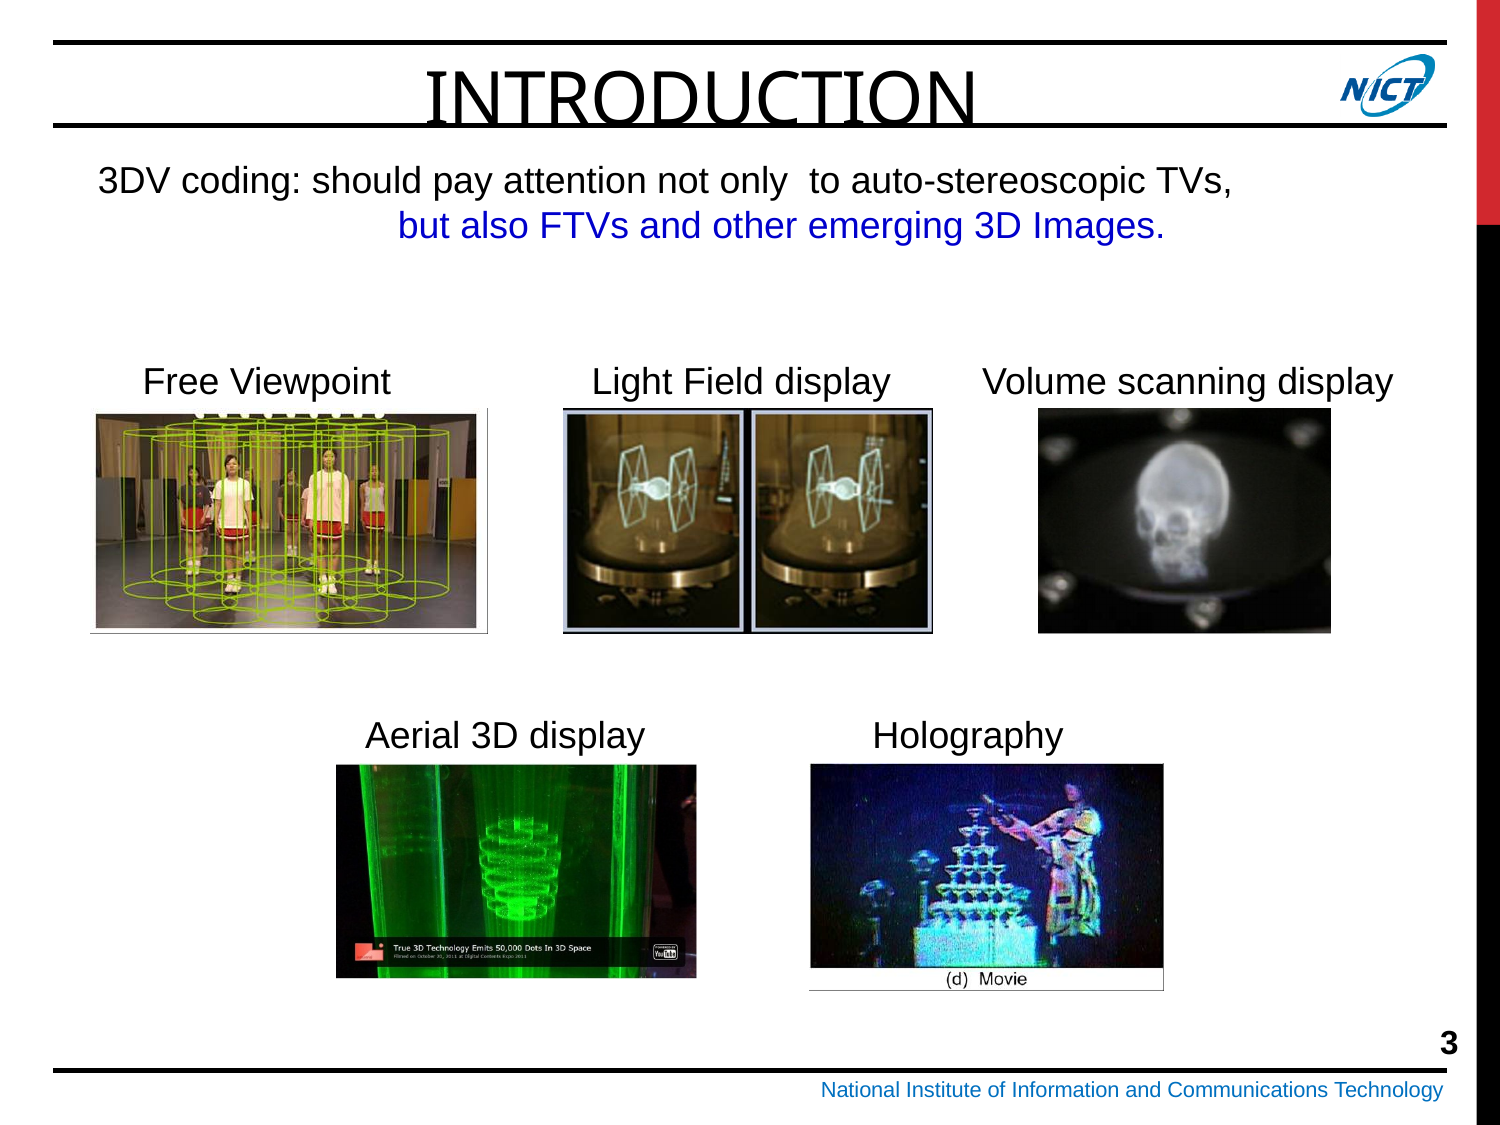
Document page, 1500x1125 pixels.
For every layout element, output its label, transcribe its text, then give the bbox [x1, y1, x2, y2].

picture [336, 762, 698, 980]
picture [1340, 54, 1435, 117]
text_box Holography [857, 704, 1079, 757]
text_box Light Field display [576, 349, 906, 403]
picture [1037, 408, 1332, 634]
text_box 3DV coding: should pay attention not only to auto-stereoscopic TVs, but also FTVs and other emerging 3D Images. [83, 148, 1259, 254]
picture [808, 762, 1164, 991]
text_box Introduction [64, 42, 1340, 149]
text_box Free Viewpoint [127, 349, 407, 403]
text_box Aerial 3D display [350, 704, 661, 757]
picture [562, 408, 934, 635]
picture [89, 408, 489, 634]
text_box Volume scanning display [967, 349, 1409, 410]
slide_number 3 [1411, 1011, 1474, 1072]
